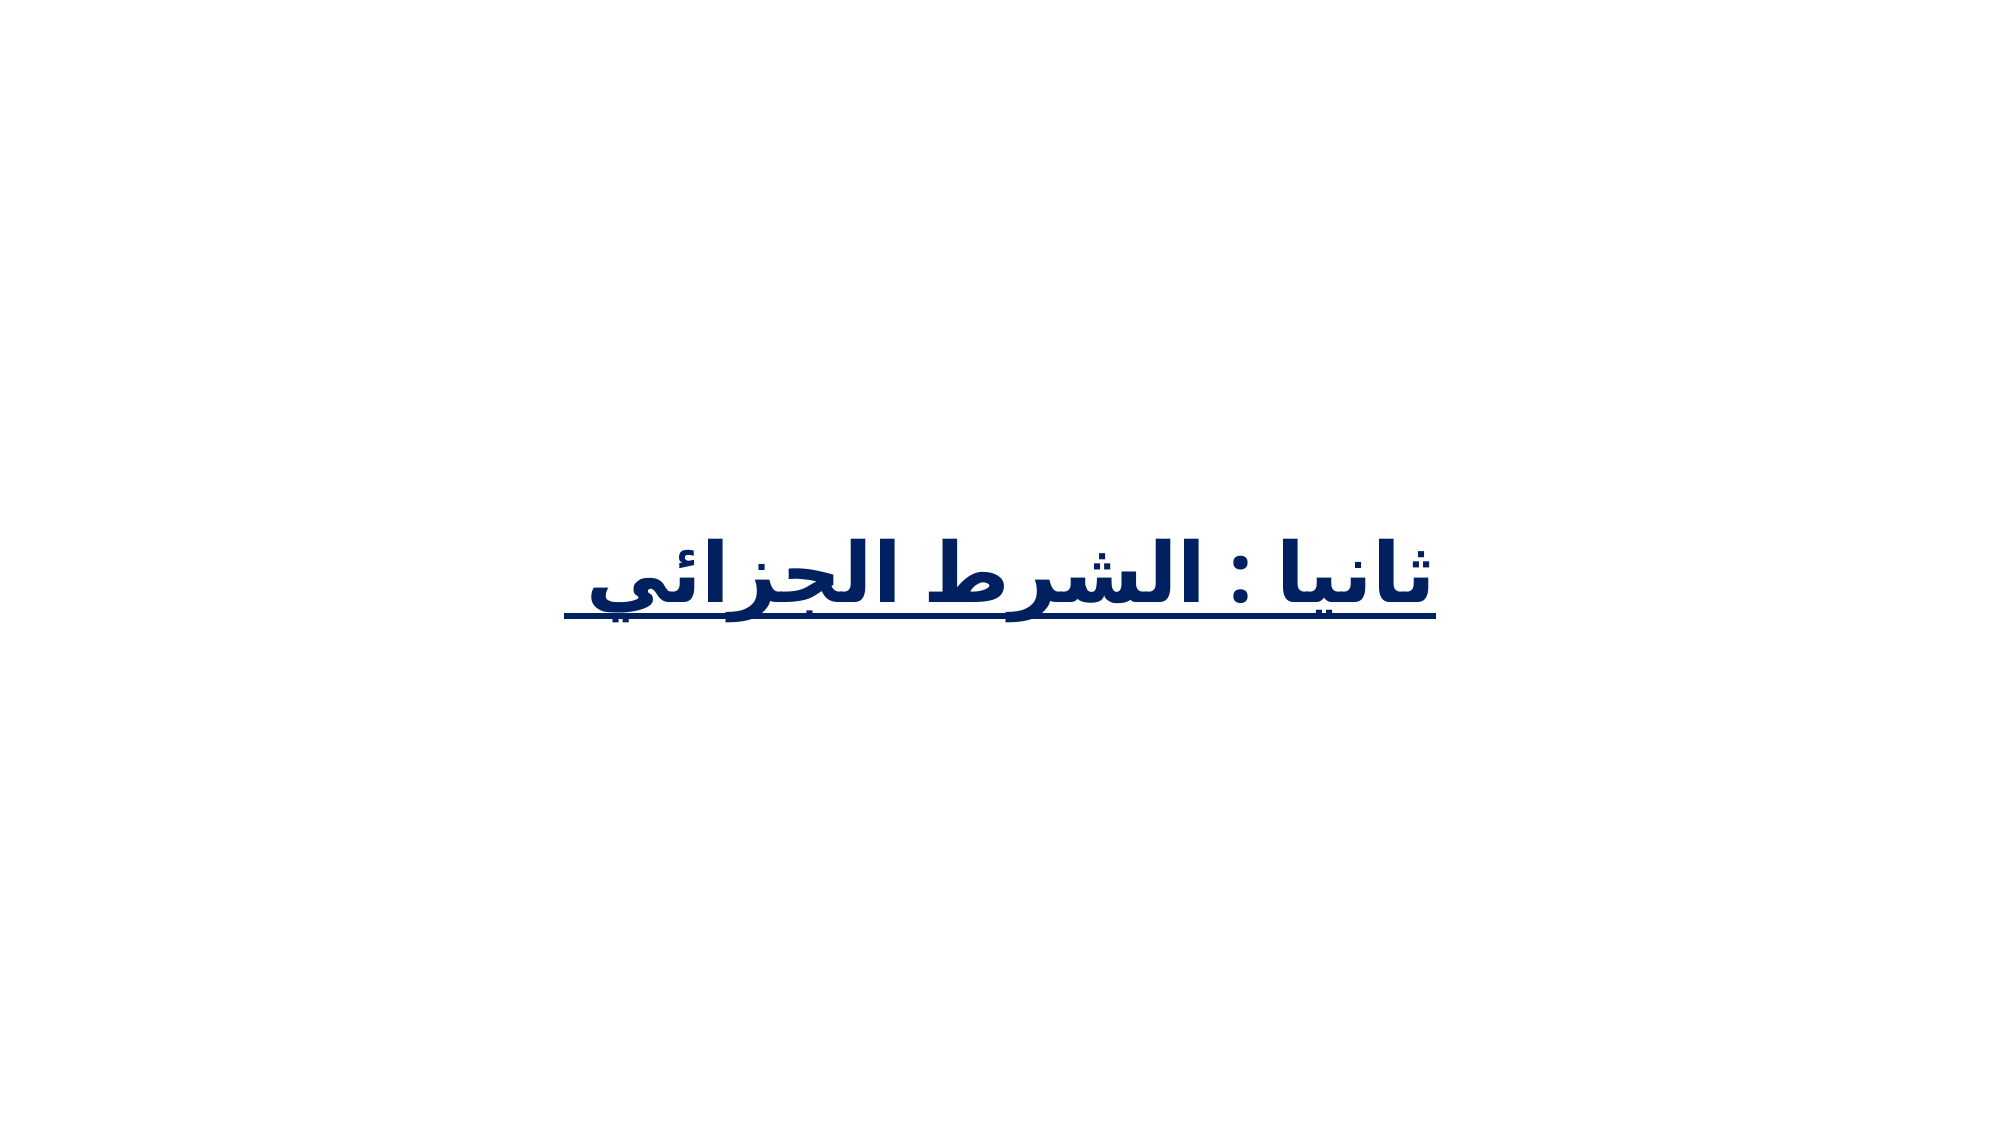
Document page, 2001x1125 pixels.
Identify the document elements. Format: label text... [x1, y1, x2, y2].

title ثانيا : الشرط الجزائي [261, 327, 1739, 628]
